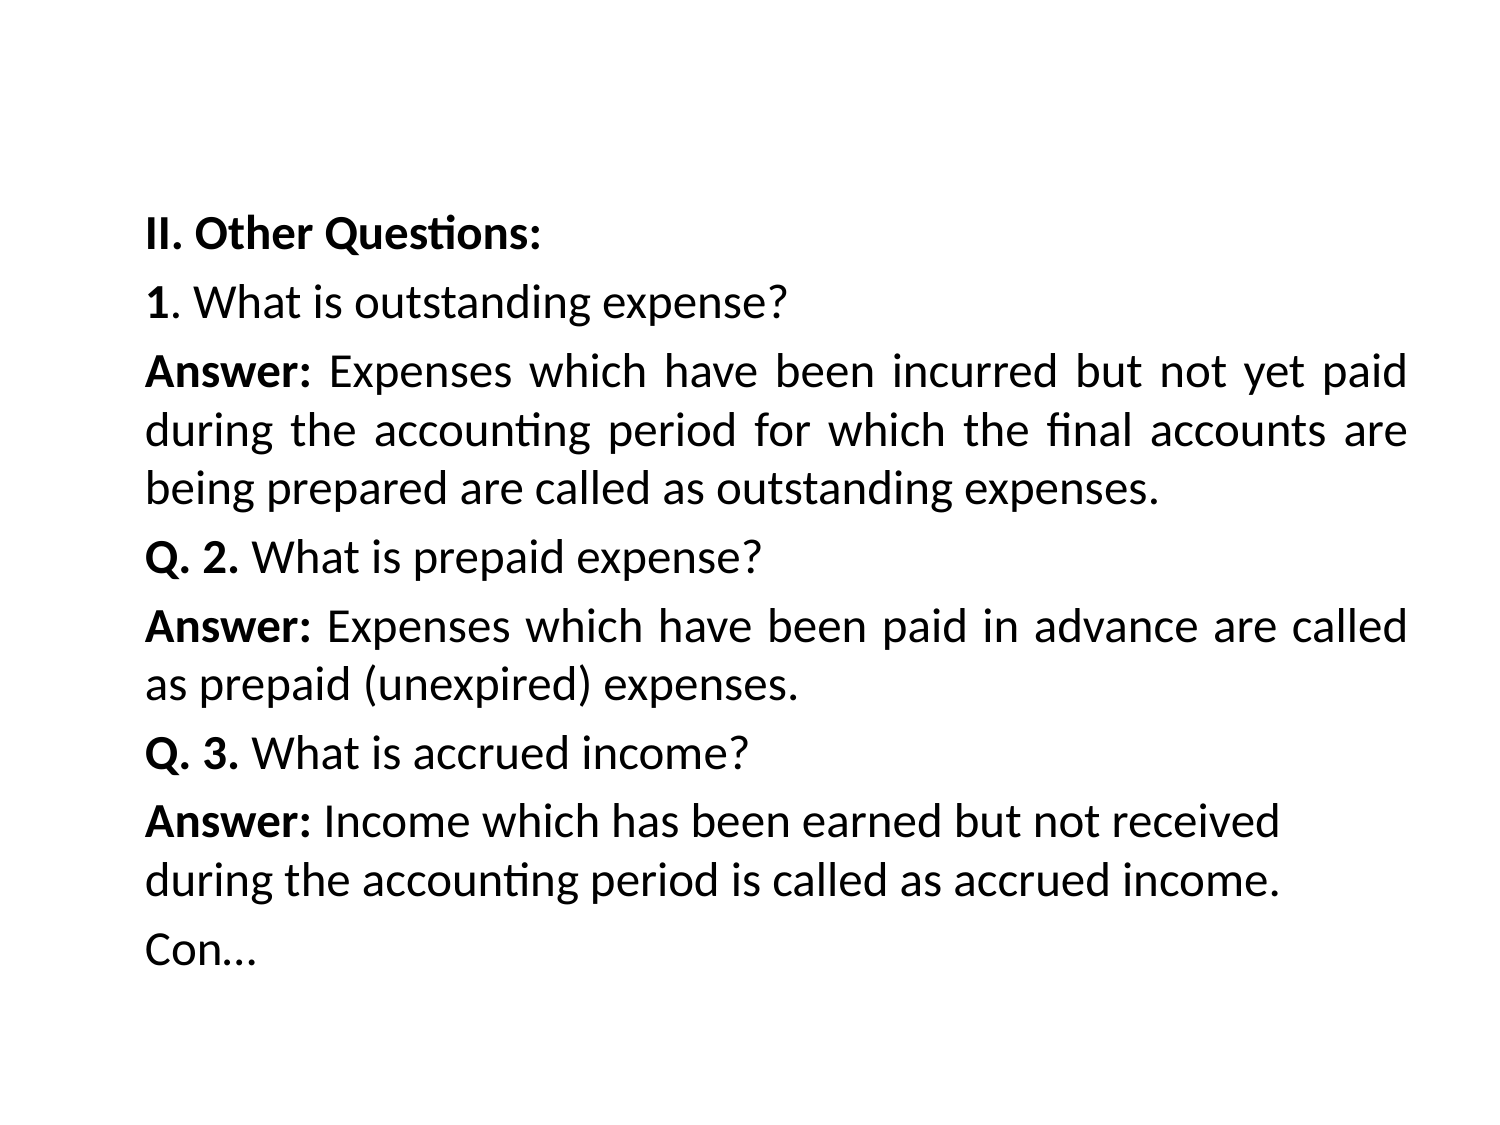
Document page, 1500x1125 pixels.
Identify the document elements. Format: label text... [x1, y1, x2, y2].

list II. Other Questions: 1. What is outstanding expense? Answer: Expenses which have been incurred but not yet paid during the accounting period for which the final accounts are being prepared are called as outstanding expenses. Q. 2. What is prepaid expense? Answer: Expenses which have been paid in advance are called as prepaid (unexpired) expenses. Q. 3. What is accrued income? Answer: Income which has been earned but not received during the accounting period is called as accrued income. Con… [75, 125, 1425, 1038]
